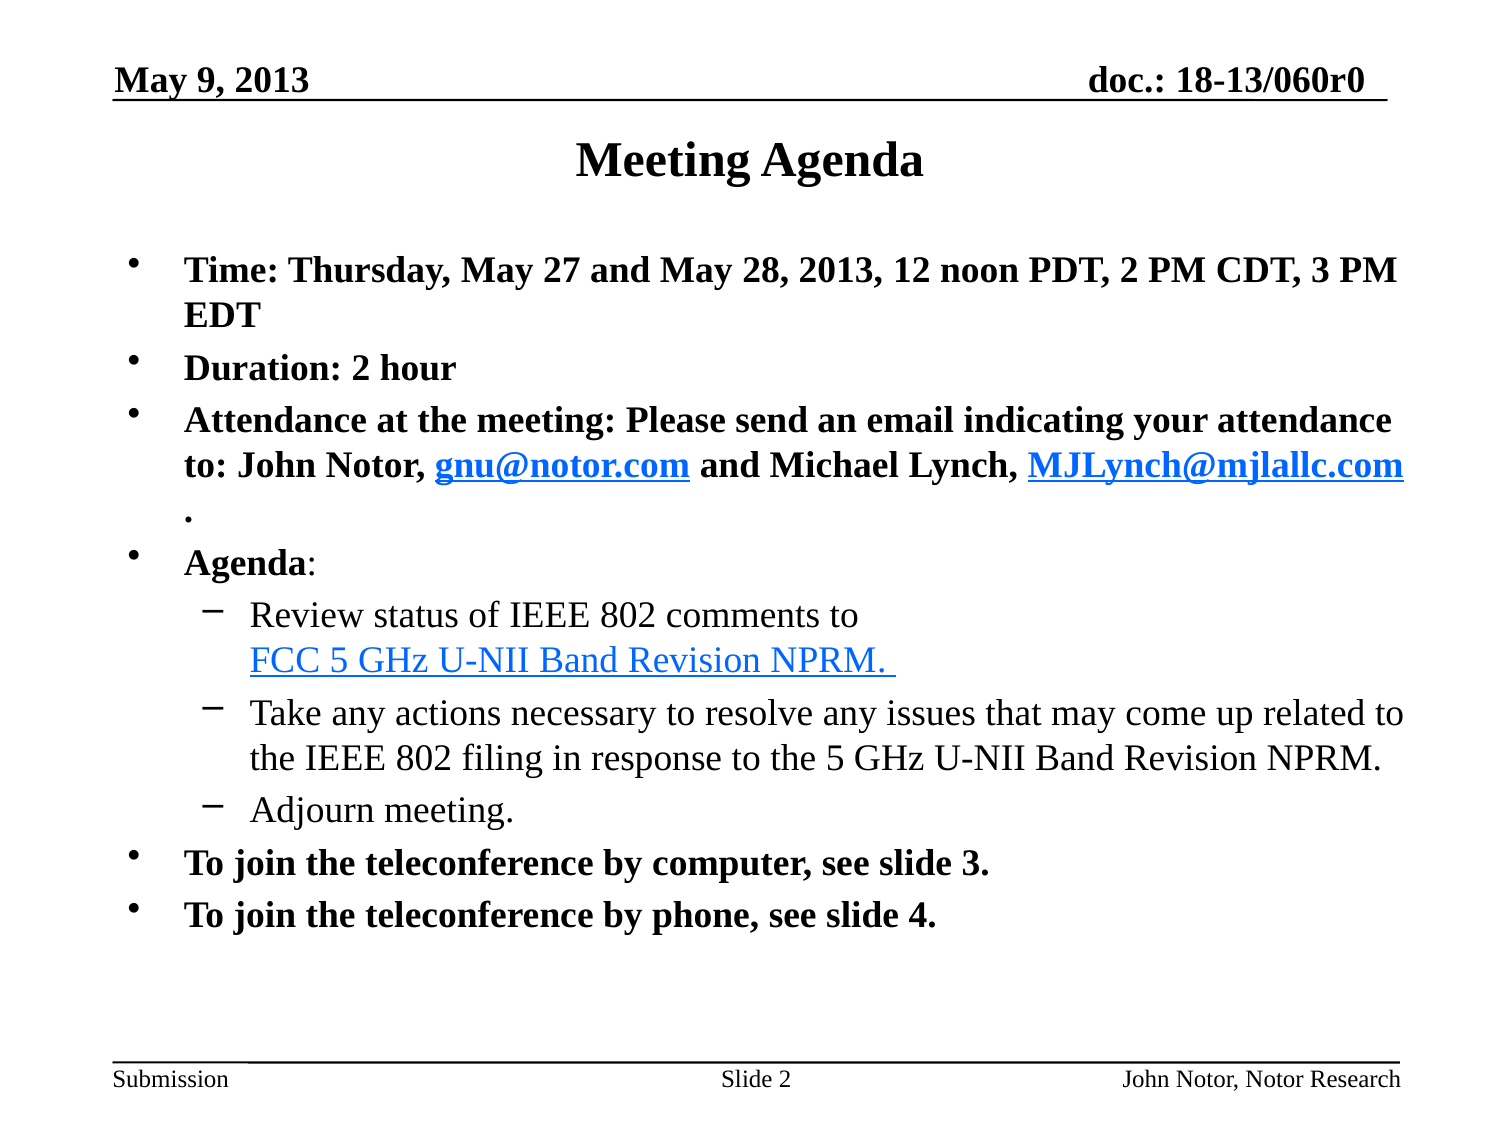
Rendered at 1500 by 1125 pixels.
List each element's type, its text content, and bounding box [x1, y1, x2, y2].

list Time: Thursday, May 27 and May 28, 2013, 12 noon PDT, 2 PM CDT, 3 PM EDT Duration: 2 hour Attendance at the meeting: Please send an email indicating your attendance to: John Notor, gnu@notor.com and Michael Lynch, MJLynch@mjlallc.com. Agenda: Review status of IEEE 802 comments to FCC 5 GHz U-NII Band Revision NPRM. Take any actions necessary to resolve any issues that may come up related to the IEEE 802 filing in response to the 5 GHz U-NII Band Revision NPRM. Adjourn meeting. To join the teleconference by computer, see slide 3. To join the teleconference by phone, see slide 4. [112, 237, 1426, 1026]
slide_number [114, 54, 312, 101]
footer John Notor, Notor Research [1087, 1062, 1402, 1094]
slide_number Slide 2 [712, 1061, 800, 1093]
title Meeting Agenda [112, 112, 1388, 201]
